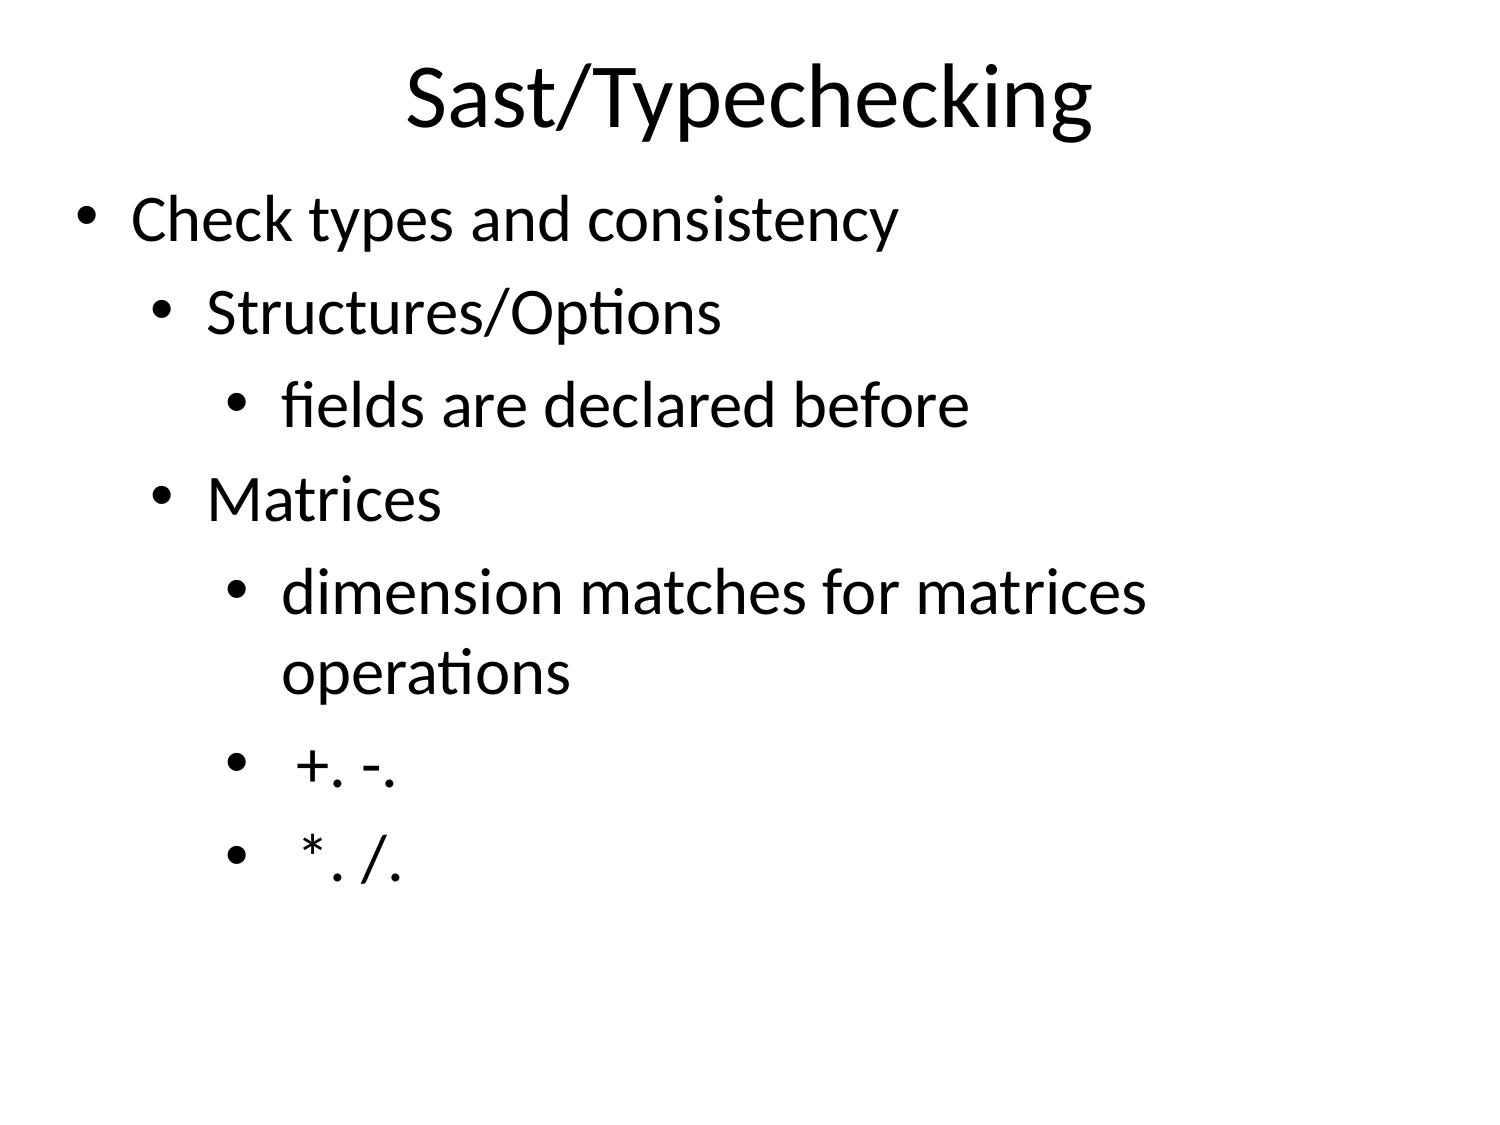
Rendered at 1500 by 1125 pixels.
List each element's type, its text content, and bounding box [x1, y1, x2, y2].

list Check types and consistency Structures/Options fields are declared before Matrices dimension matches for matrices operations +. -. *. /. [75, 174, 1425, 1005]
title Sast/Typechecking [75, 5, 1425, 174]
